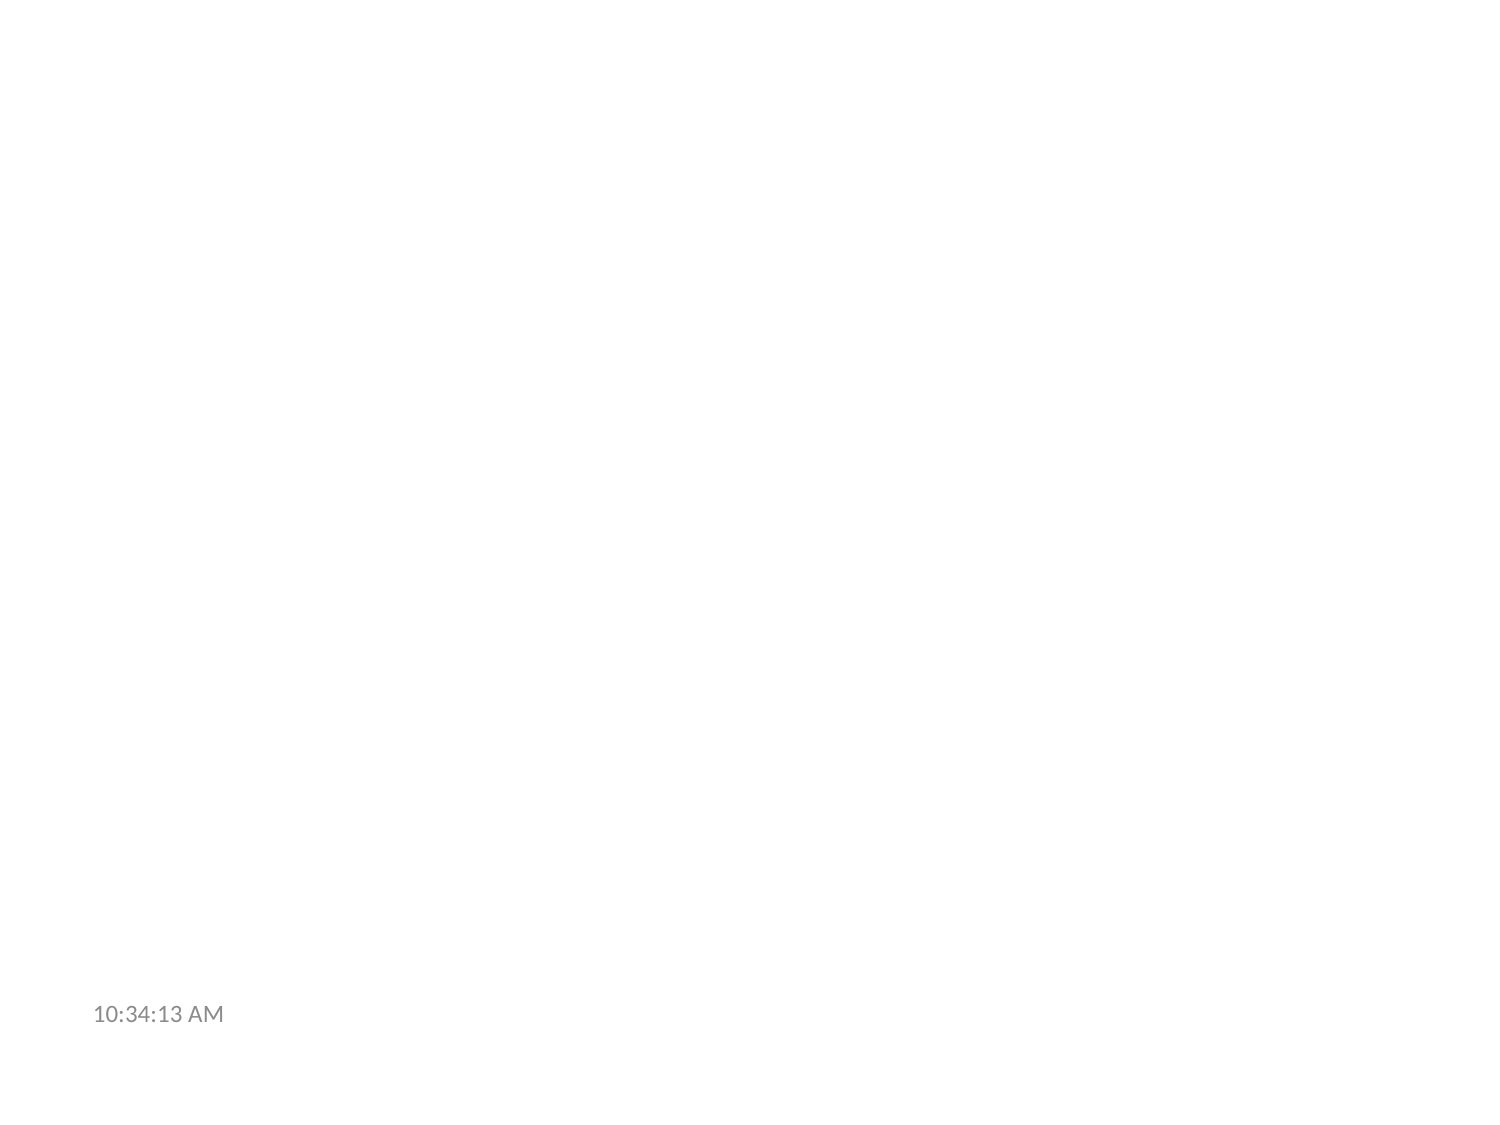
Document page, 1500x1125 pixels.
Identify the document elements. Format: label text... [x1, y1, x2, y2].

text_box 3:35:09 PM [77, 982, 428, 1043]
